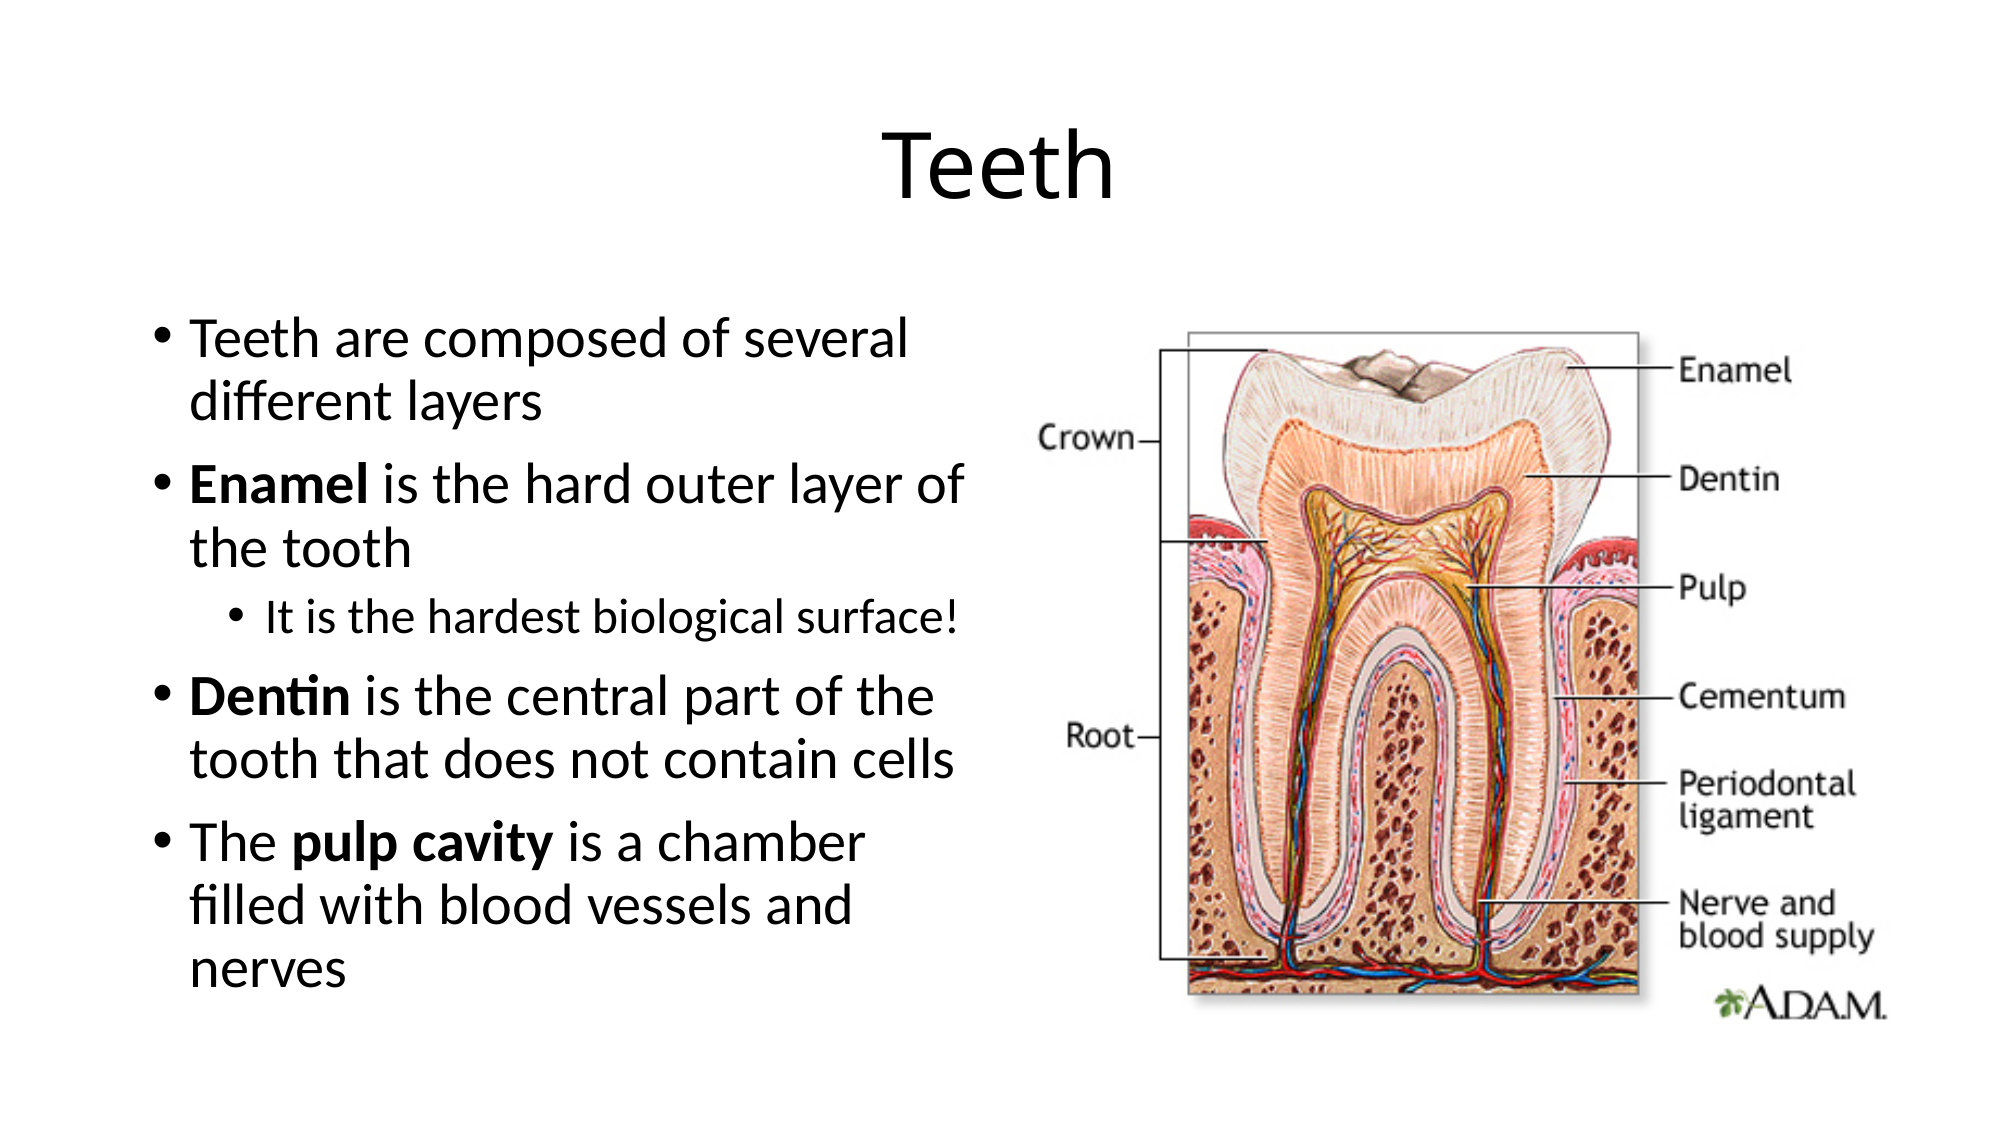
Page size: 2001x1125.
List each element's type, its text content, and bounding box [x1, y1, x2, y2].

picture [1023, 328, 1892, 1024]
list Teeth are composed of several different layers Enamel is the hard outer layer of the tooth It is the hardest biological surface! Dentin is the central part of the tooth that does not contain cells The pulp cavity is a chamber filled with blood vessels and nerves [137, 299, 988, 1014]
title Teeth [137, 59, 1863, 278]
